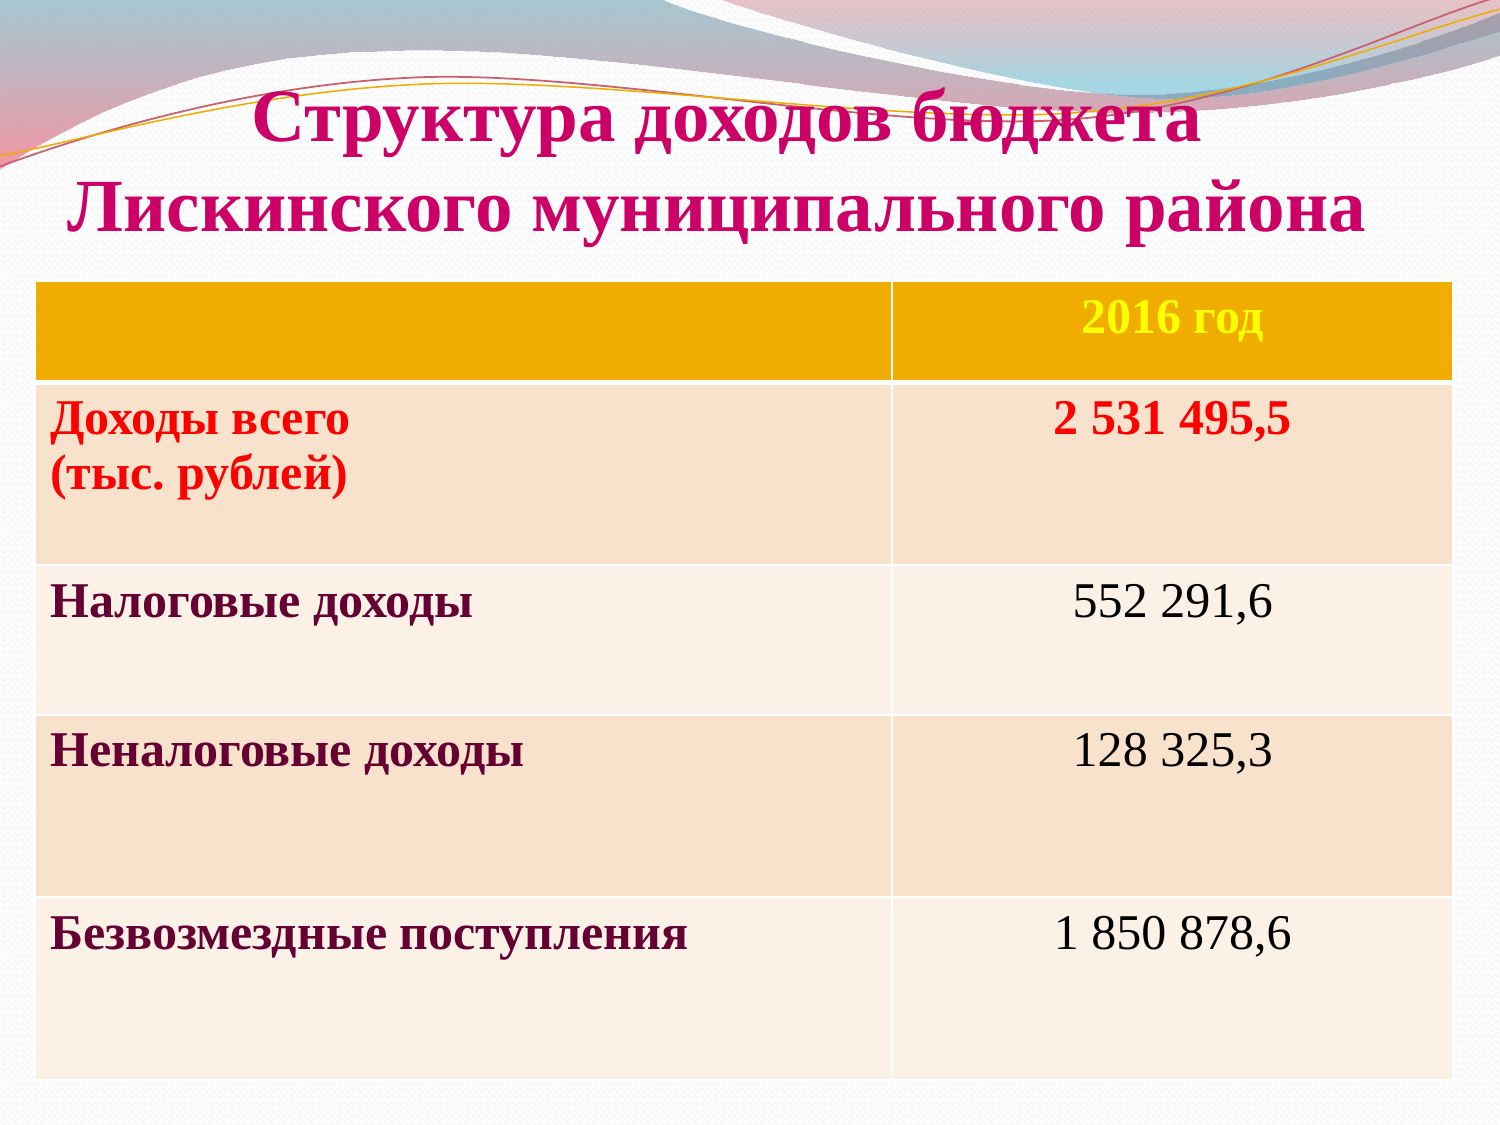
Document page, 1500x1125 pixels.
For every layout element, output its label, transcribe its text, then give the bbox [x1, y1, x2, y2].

table_cell Налоговые доходы [36, 566, 891, 714]
table_cell 128 325,3 [893, 716, 1452, 896]
table_cell Неналоговые доходы [36, 716, 891, 896]
table_cell Доходы всего (тыс. рублей) [36, 385, 891, 564]
title Структура доходов бюджета Лискинского муниципального района [35, 46, 1418, 247]
table_cell 1 850 878,6 [893, 898, 1452, 1079]
table_cell Безвозмездные поступления [36, 898, 891, 1079]
table_cell 552 291,6 [893, 566, 1452, 714]
table_cell 2 531 495,5 [893, 385, 1452, 564]
table_header [36, 282, 891, 380]
table_header 2016 год [893, 282, 1452, 380]
